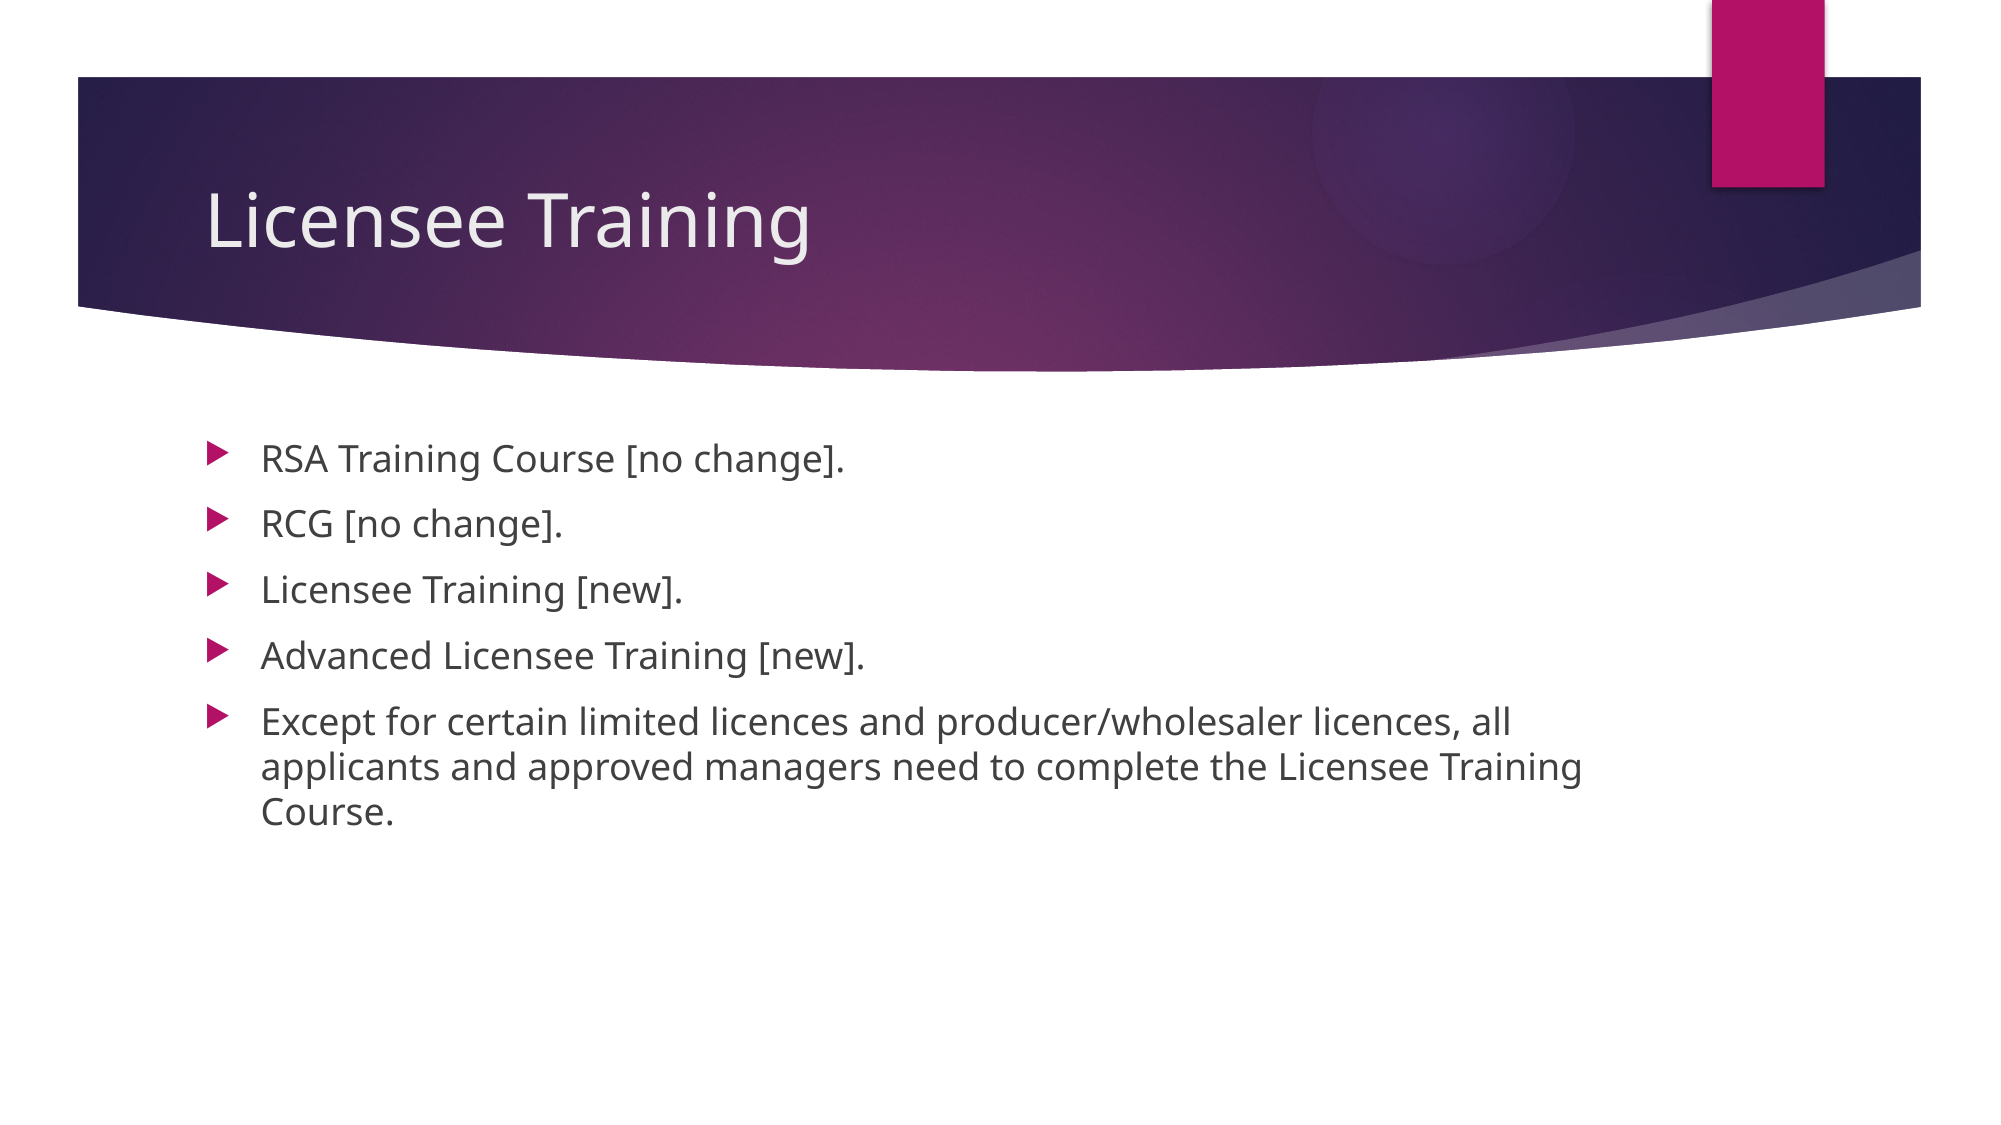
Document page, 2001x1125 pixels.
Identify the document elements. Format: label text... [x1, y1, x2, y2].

list RSA Training Course [no change]. RCG [no change]. Licensee Training [new]. Advanced Licensee Training [new]. Except for certain limited licences and producer/wholesaler licences, all applicants and approved managers need to complete the Licensee Training Course. [189, 427, 1638, 988]
title Licensee Training [189, 159, 1627, 276]
